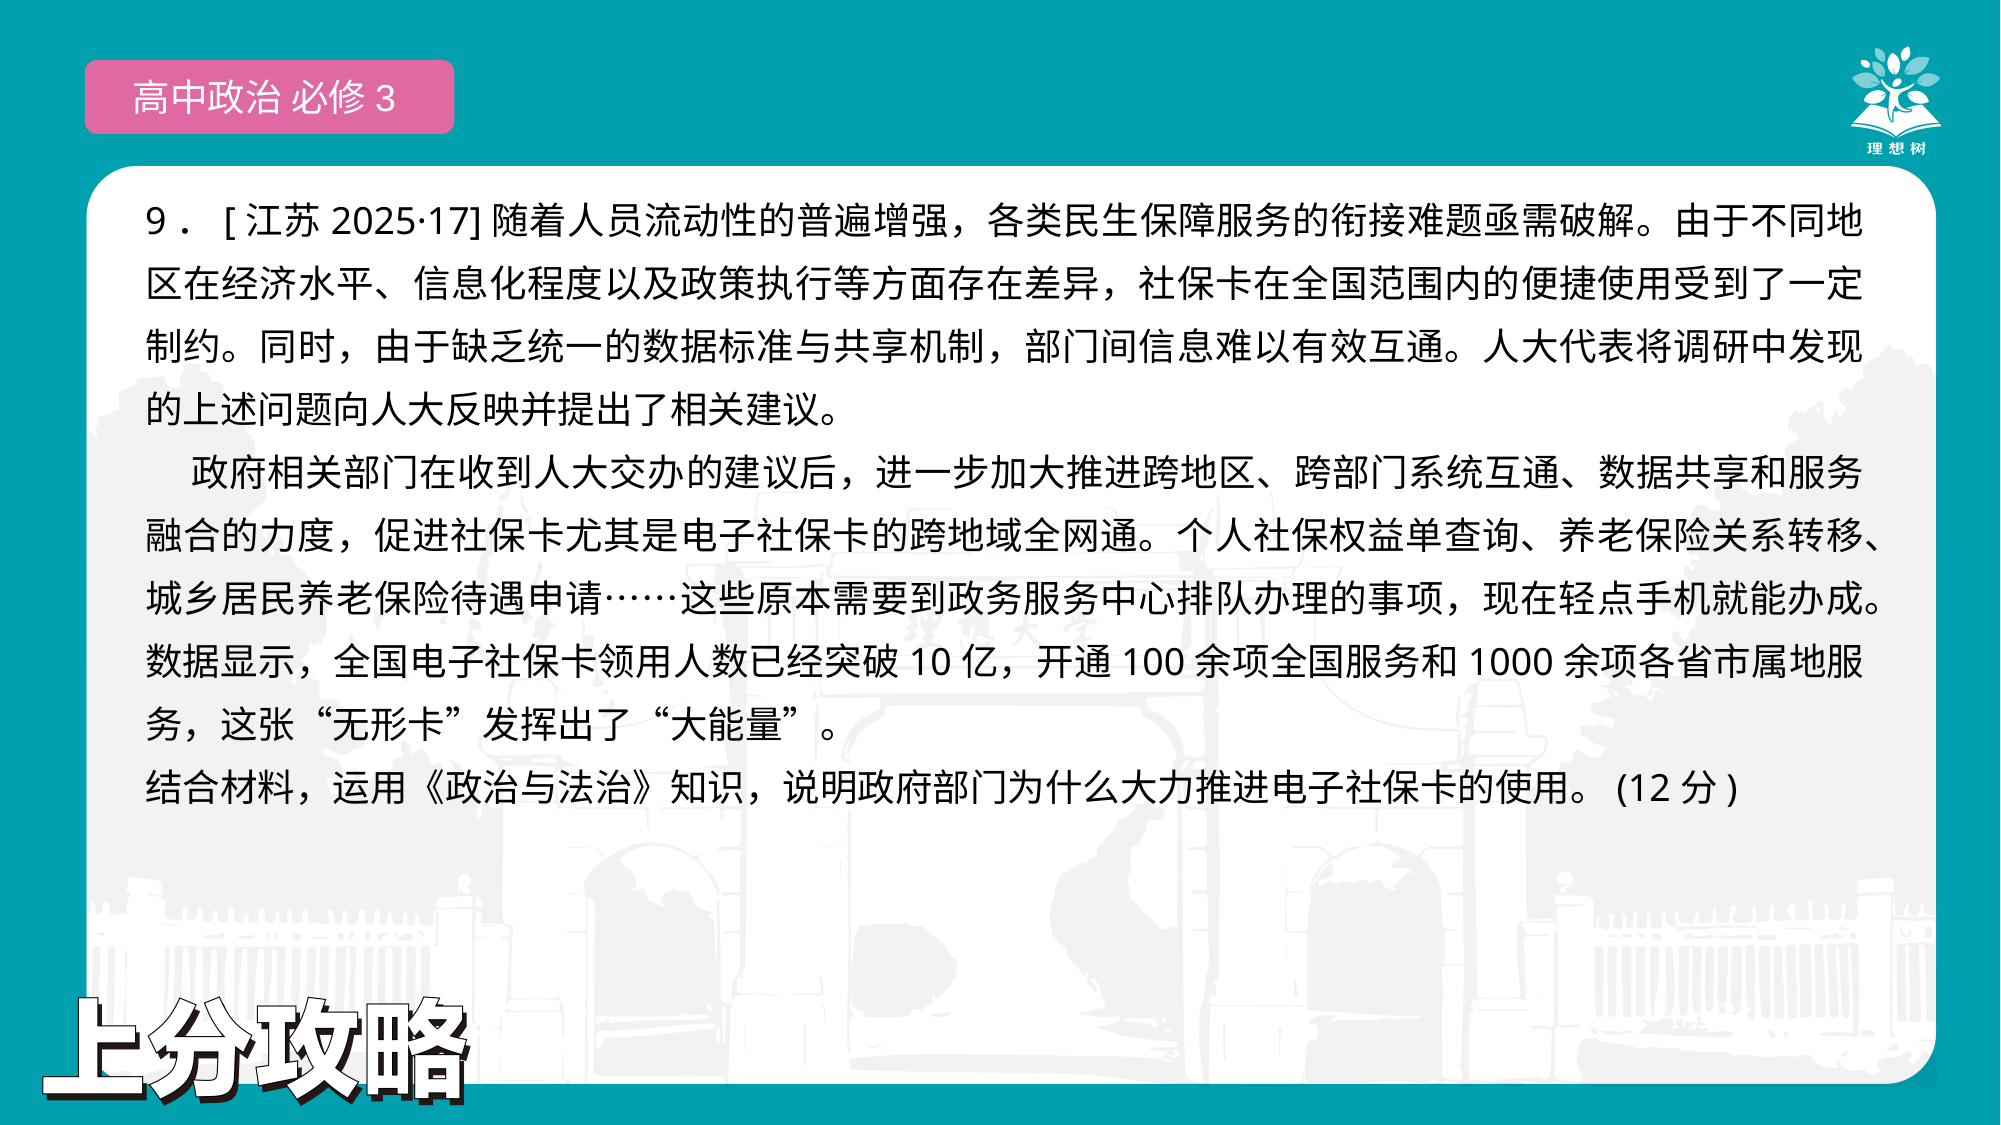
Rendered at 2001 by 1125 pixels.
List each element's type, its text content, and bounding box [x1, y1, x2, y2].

text_box 9．[江苏2025·17]随着人员流动性的普遍增强，各类民生保障服务的衔接难题亟需破解。由于不同地区在经济水平、信息化程度以及政策执行等方面存在差异，社保卡在全国范围内的便捷使用受到了一定制约。同时，由于缺乏统一的数据标准与共享机制，部门间信息难以有效互通。人大代表将调研中发现的上述问题向人大反映并提出了相关建议。 政府相关部门在收到人大交办的建议后，进一步加大推进跨地区、跨部门系统互通、数据共享和服务融合的力度，促进社保卡尤其是电子社保卡的跨地域全网通。个人社保权益单查询、养老保险关系转移、城乡居民养老保险待遇申请……这些原本需要到政务服务中心排队办理的事项，现在轻点手机就能办成。数据显示，全国电子社保卡领用人数已经突破10亿，开通100余项全国服务和1000余项各省市属地服务，这张“无形卡”发挥出了“大能量”。 结合材料，运用《政治与法治》知识，说明政府部门为什么大力推进电子社保卡的使用。(12分) [130, 172, 1880, 817]
picture [0, 0, 2001, 1125]
text_box 高中政治 必修3 [83, 58, 456, 135]
